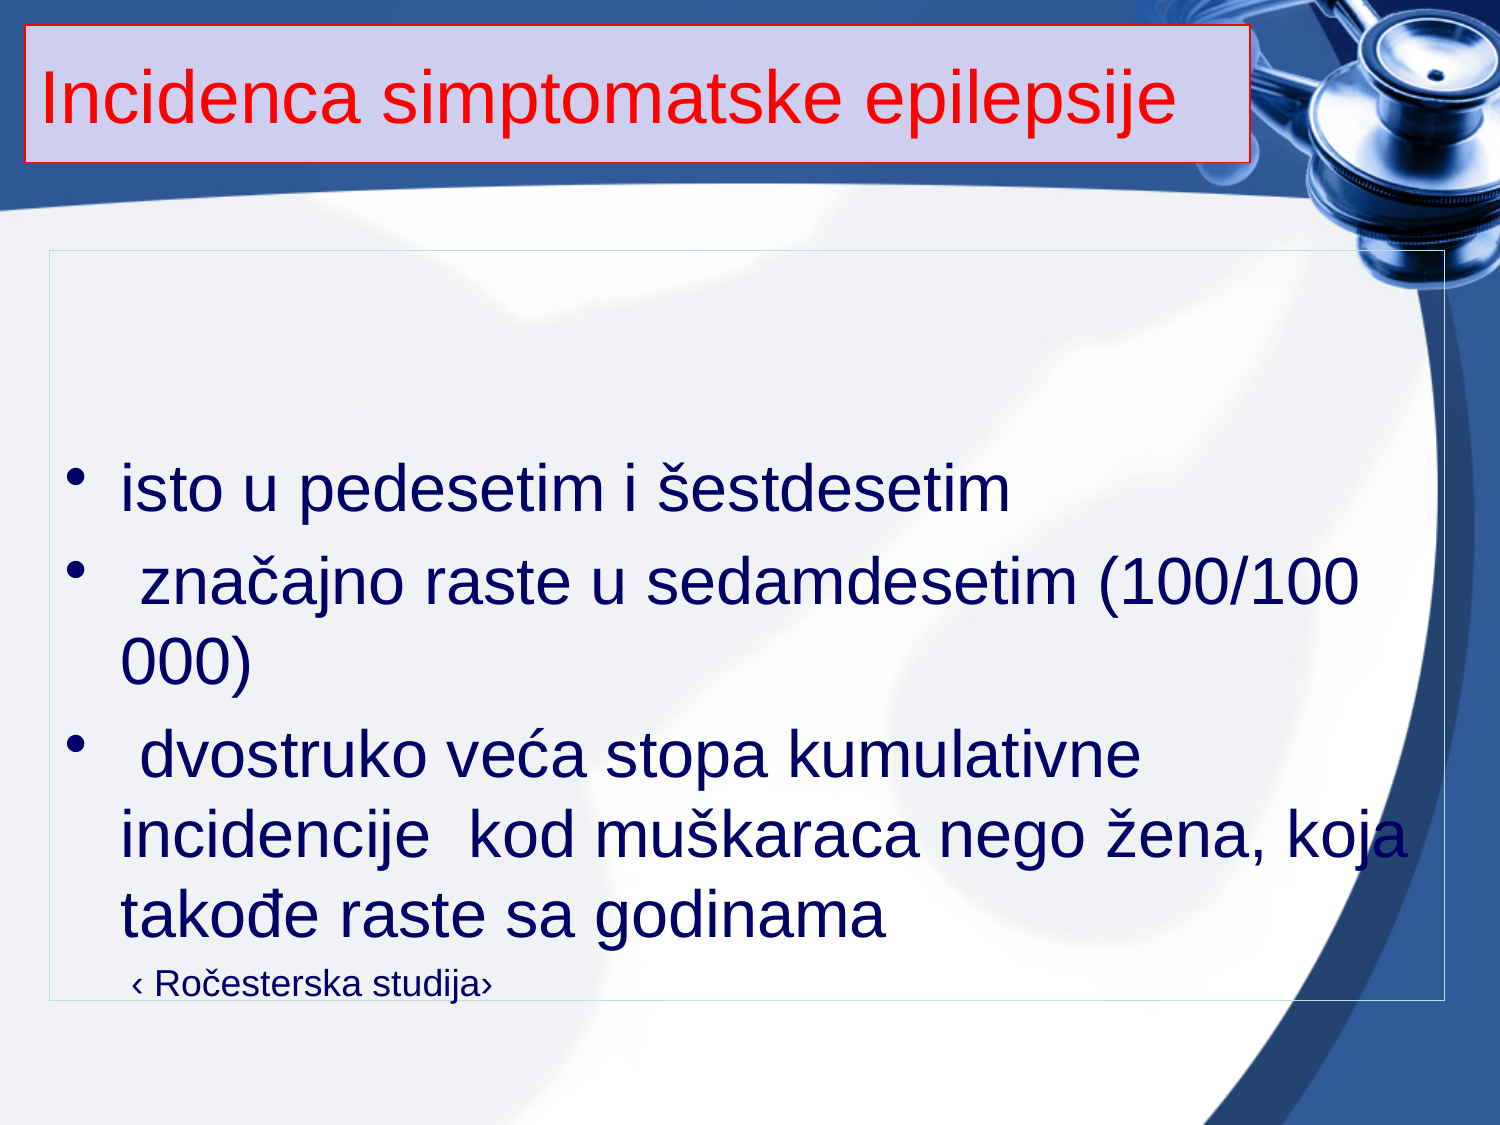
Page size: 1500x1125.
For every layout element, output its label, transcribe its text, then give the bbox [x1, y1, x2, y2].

picture [0, 0, 1500, 1125]
list isto u pedesetim i šestdesetim značajno raste u sedamdesetim (100/100 000) dvostruko veća stopa kumulativne incidencije kod muškaraca nego žena, koja takođe raste sa godinama ‹ Ročesterska studija› [49, 250, 1445, 1001]
title Incidenca simptomatske epilepsije [24, 24, 1251, 163]
slide_number 14 [937, 1062, 1294, 1101]
